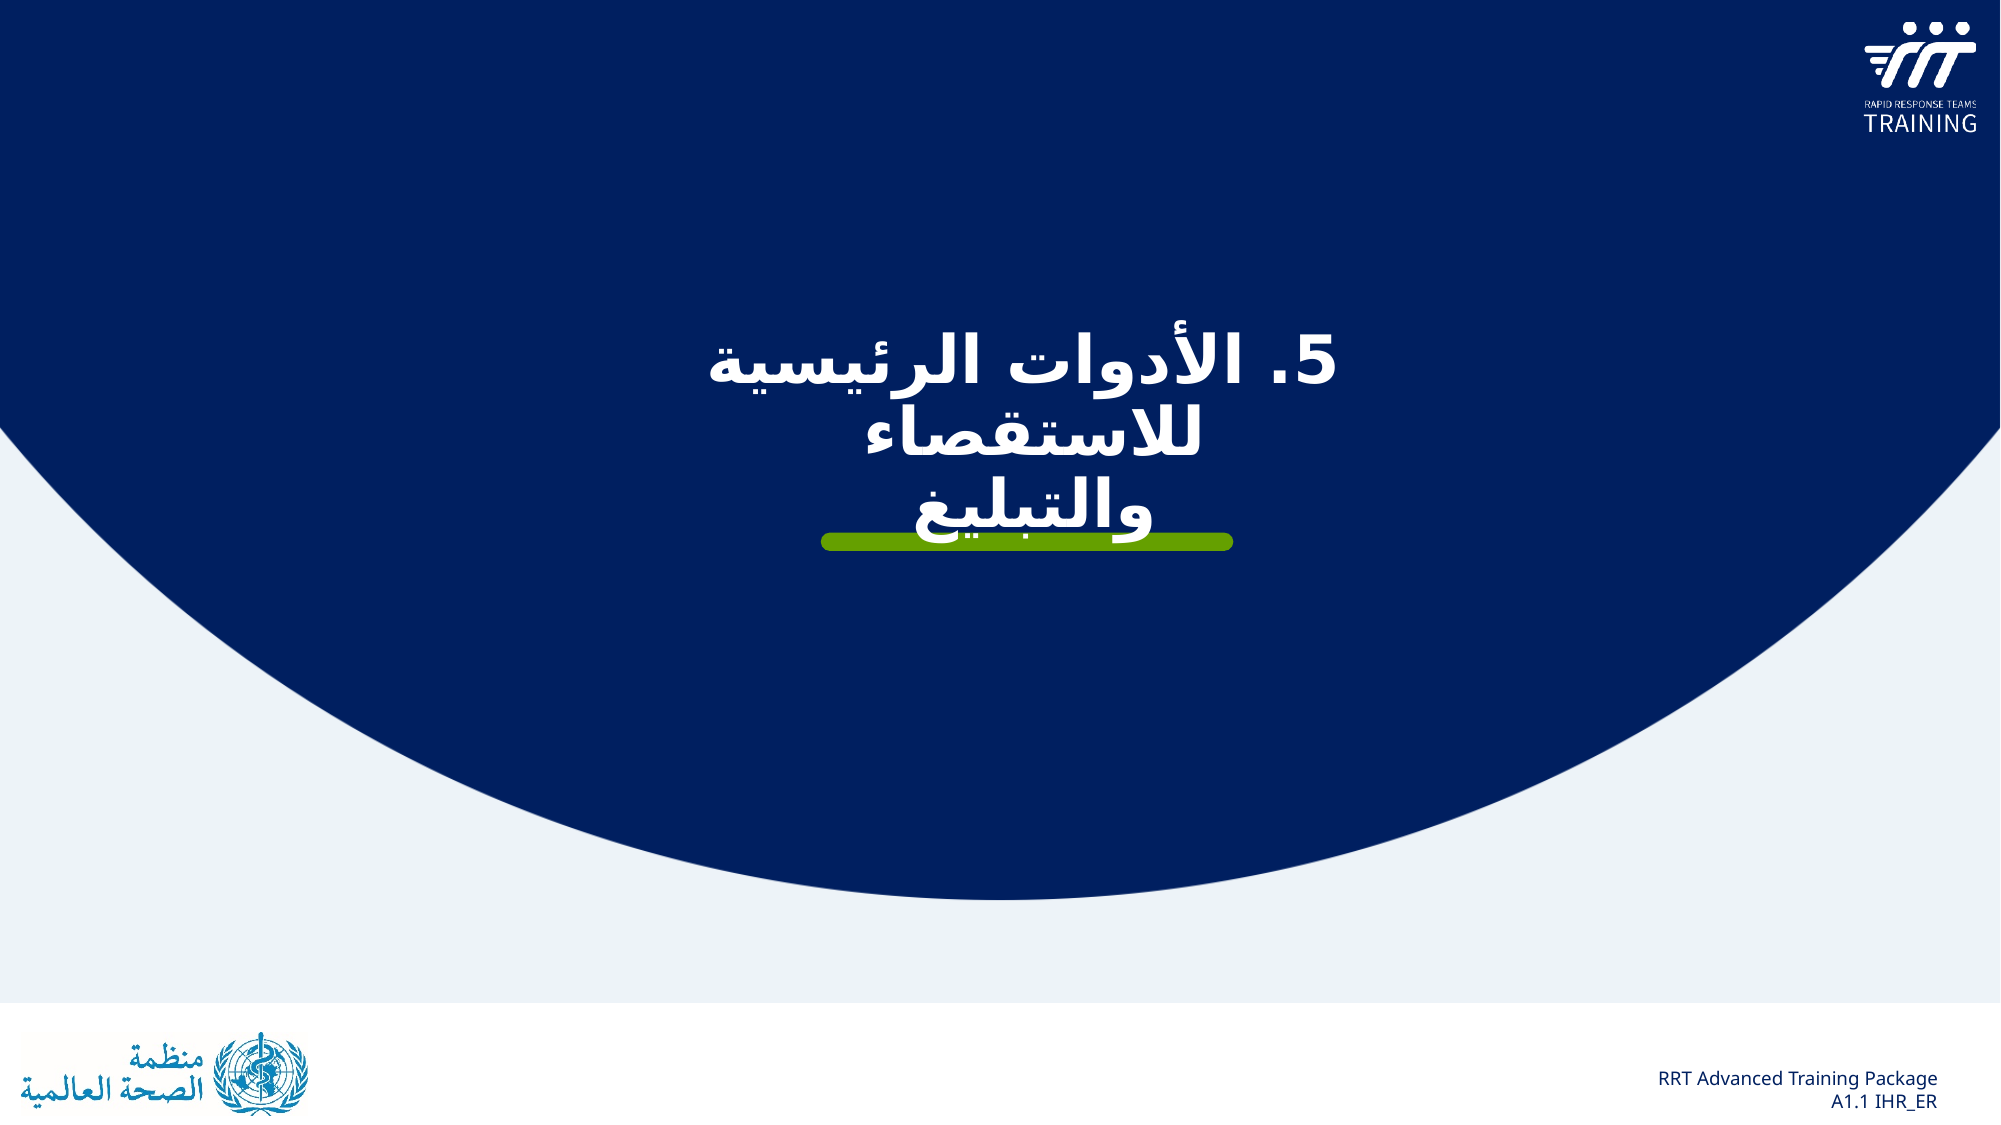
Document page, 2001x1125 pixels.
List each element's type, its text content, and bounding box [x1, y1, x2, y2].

picture [21, 1032, 308, 1116]
picture [0, 0, 2001, 1003]
list 5. الأدوات الرئيسية للاستقصاء والتبليغ [655, 278, 1392, 590]
